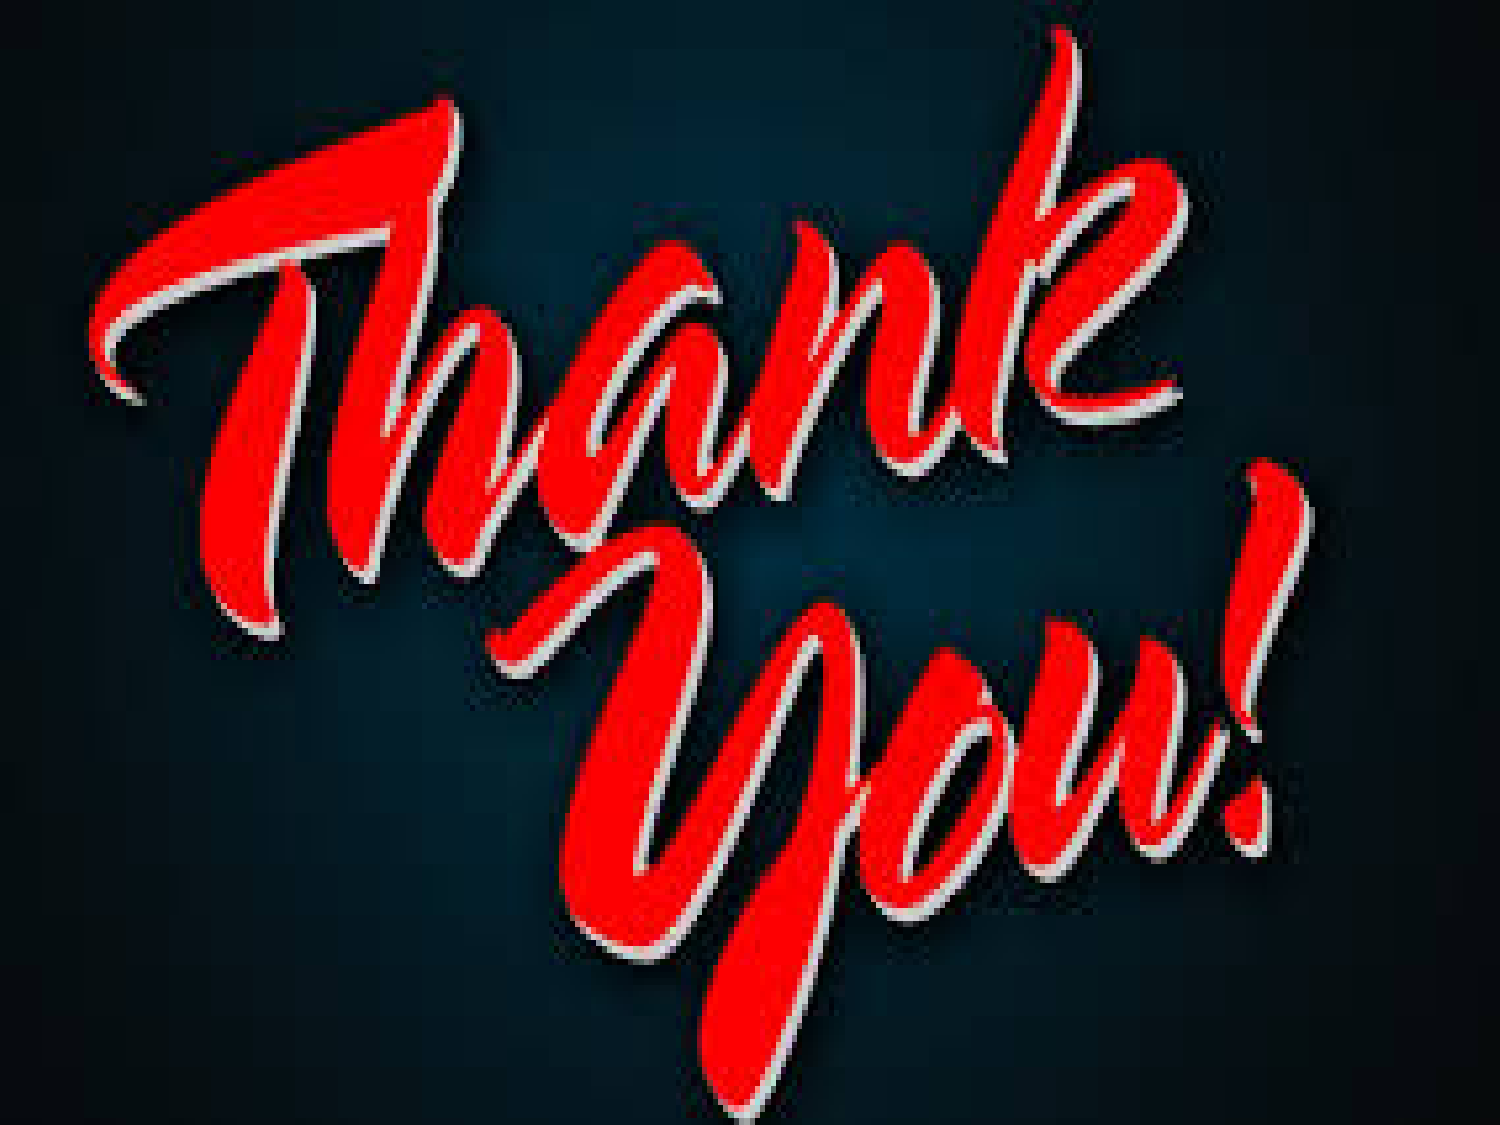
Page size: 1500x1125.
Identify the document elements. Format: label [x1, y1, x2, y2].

list [0, 0, 1500, 1125]
